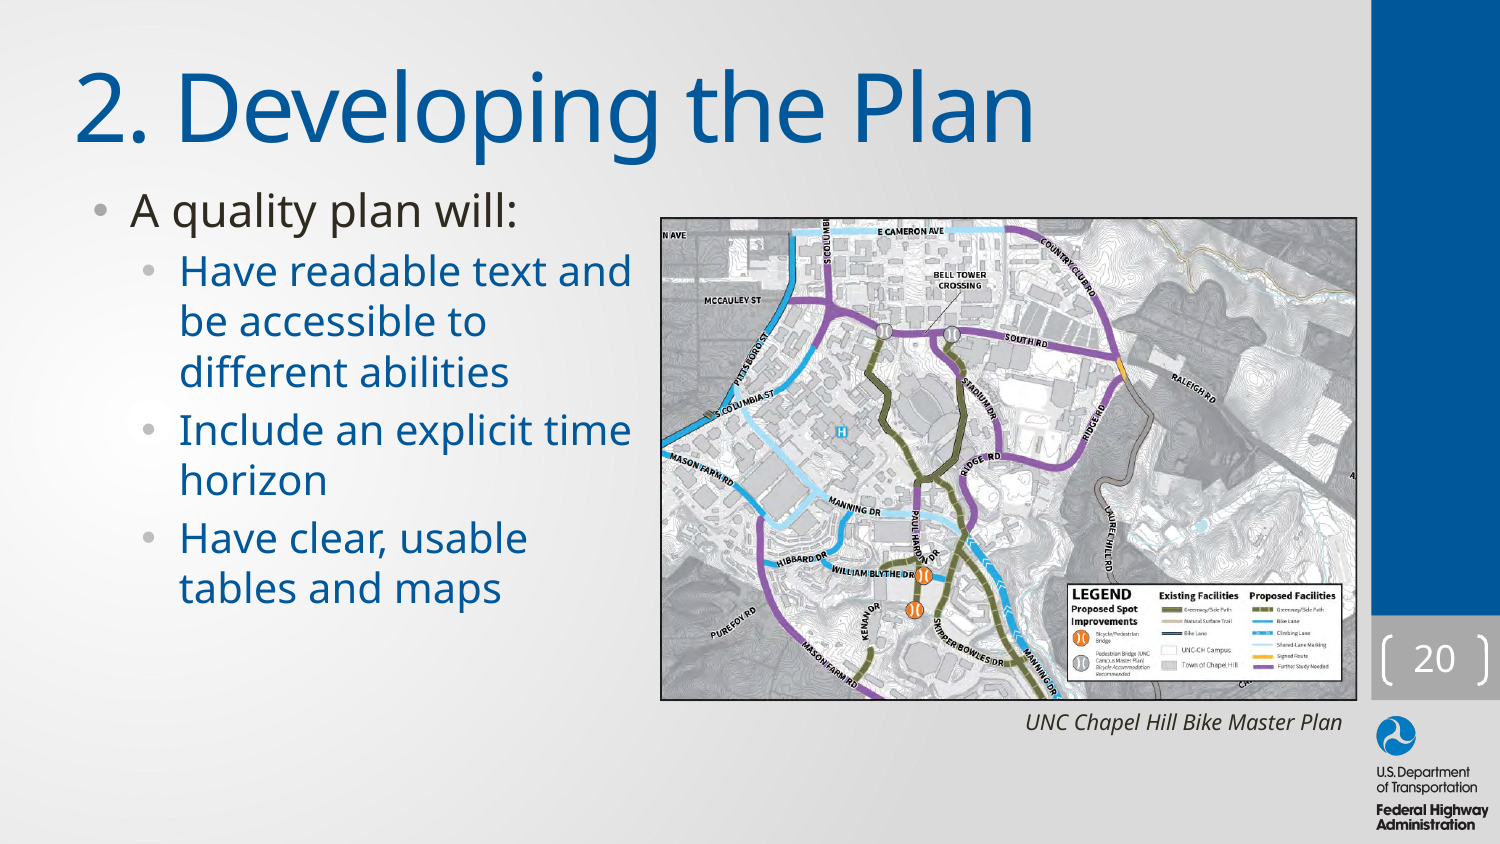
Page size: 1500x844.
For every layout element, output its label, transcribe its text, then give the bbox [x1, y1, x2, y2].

list A quality plan will: Have readable text and be accessible to different abilities Include an explicit time horizon Have clear, usable tables and maps [58, 174, 653, 788]
title 2. Developing the Plan [58, 33, 1309, 175]
picture [660, 217, 1359, 702]
slide_number 20 [1381, 634, 1488, 687]
text_box UNC Chapel Hill Bike Master Plan [832, 708, 1358, 743]
